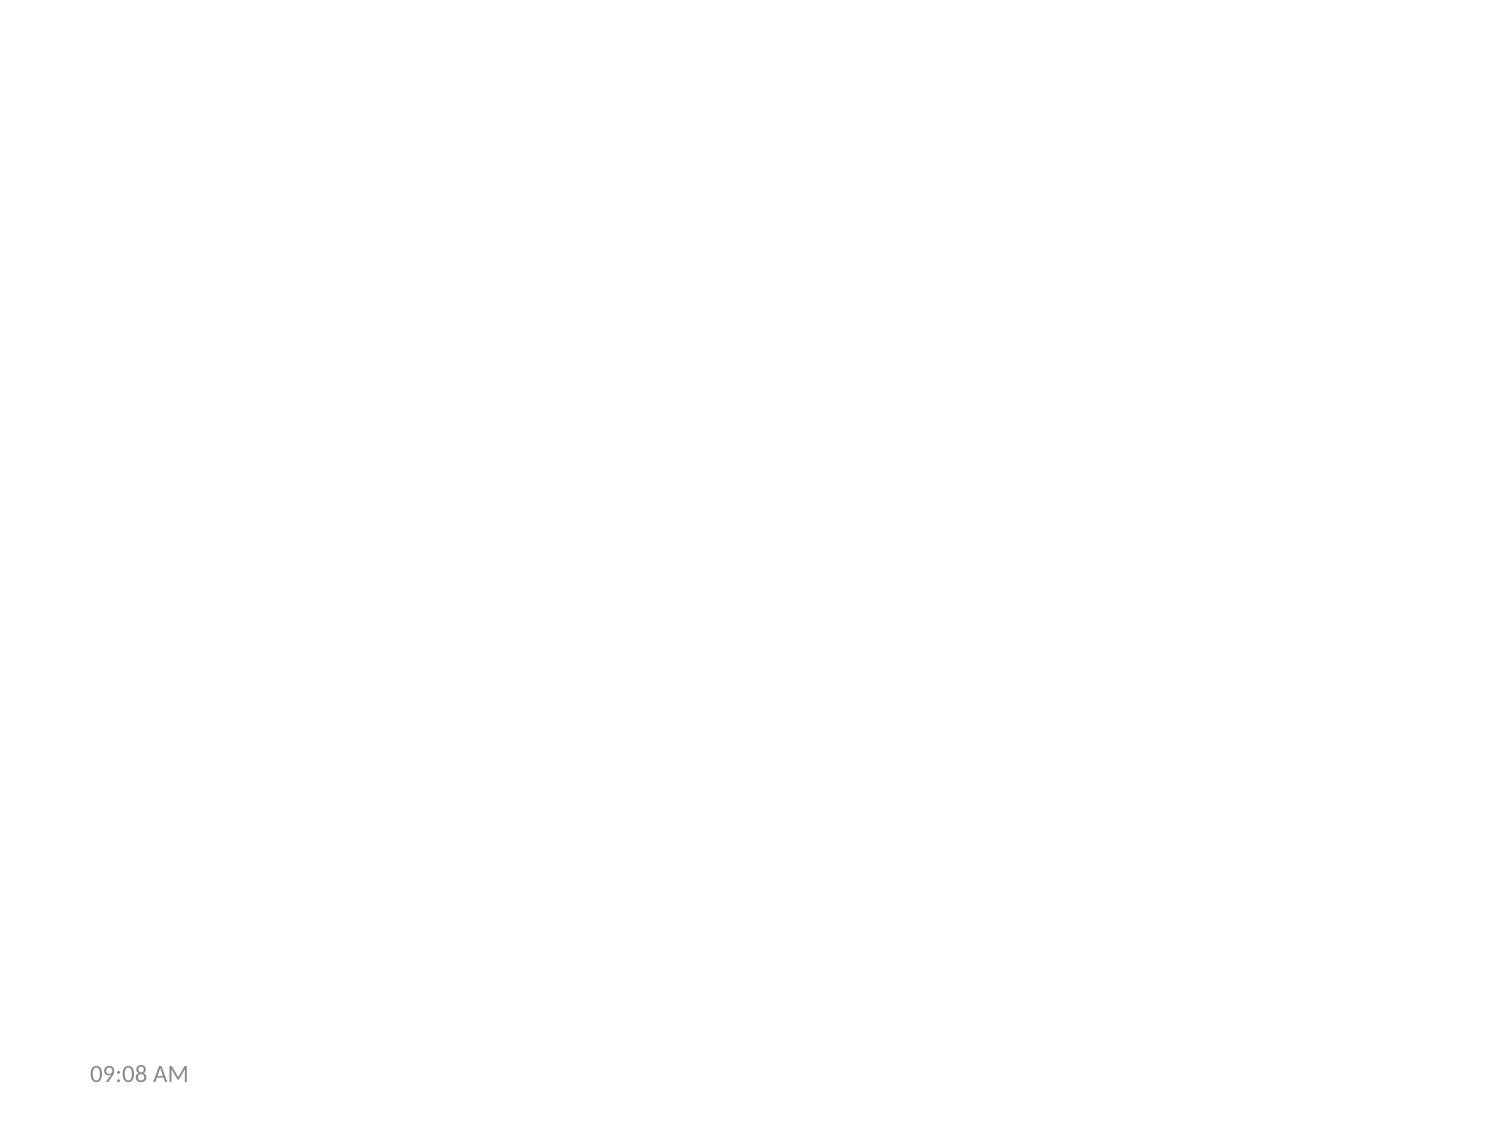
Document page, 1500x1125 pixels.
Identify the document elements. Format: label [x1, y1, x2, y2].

slide_number [75, 1042, 425, 1103]
